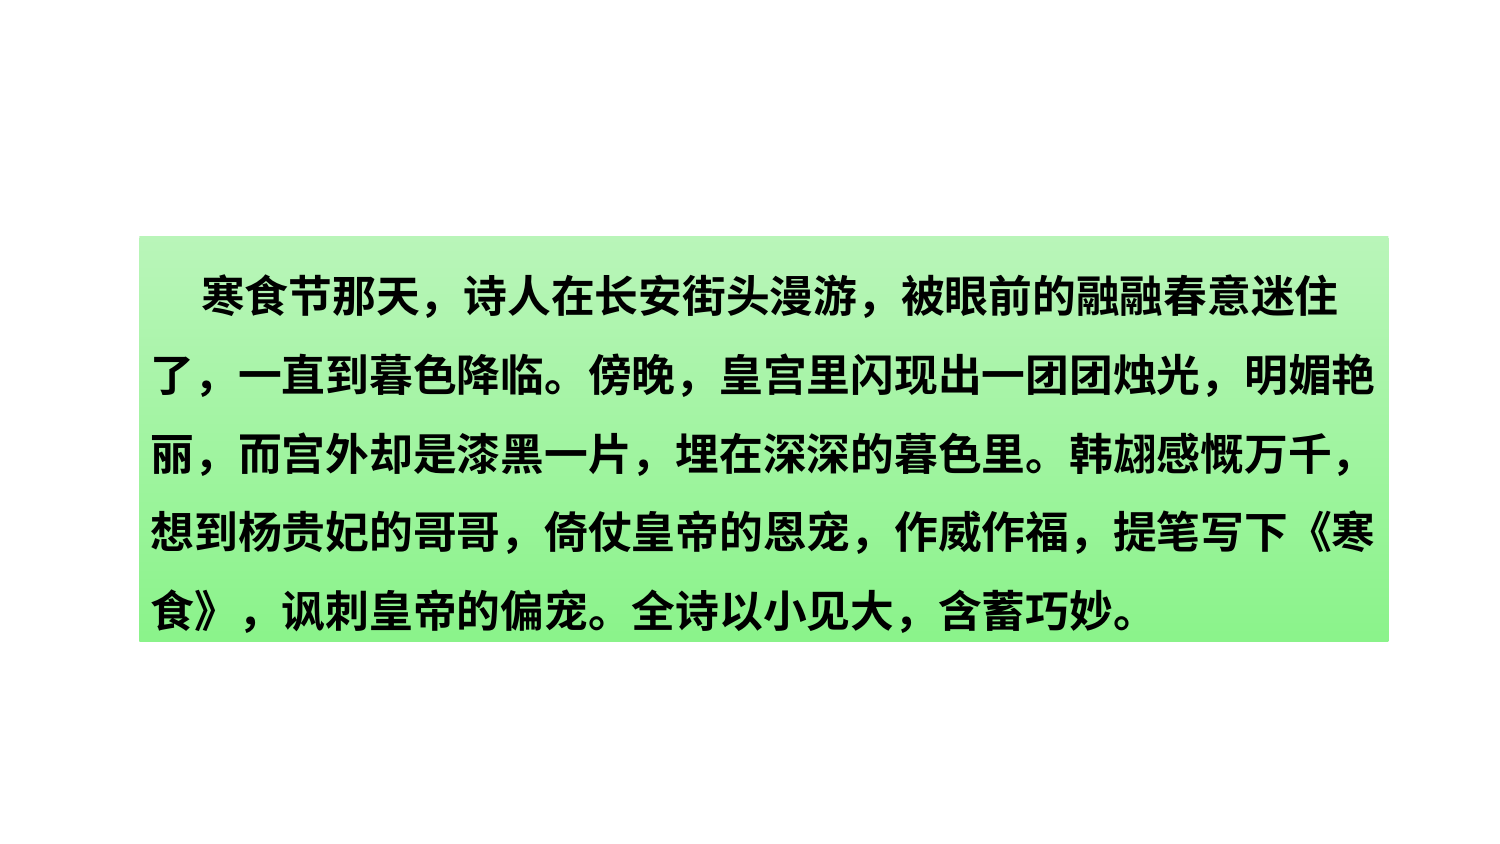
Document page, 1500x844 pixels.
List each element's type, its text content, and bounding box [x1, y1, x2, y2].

text_box 寒食节那天，诗人在长安街头漫游，被眼前的融融春意迷住了，一直到暮色降临。傍晚，皇宫里闪现出一团团烛光，明媚艳丽，而宫外却是漆黑一片，埋在深深的暮色里。韩翃感慨万千，想到杨贵妃的哥哥，倚仗皇帝的恩宠，作威作福，提笔写下《寒食》，讽刺皇帝的偏宠。全诗以小见大，含蓄巧妙。 [139, 236, 1389, 642]
